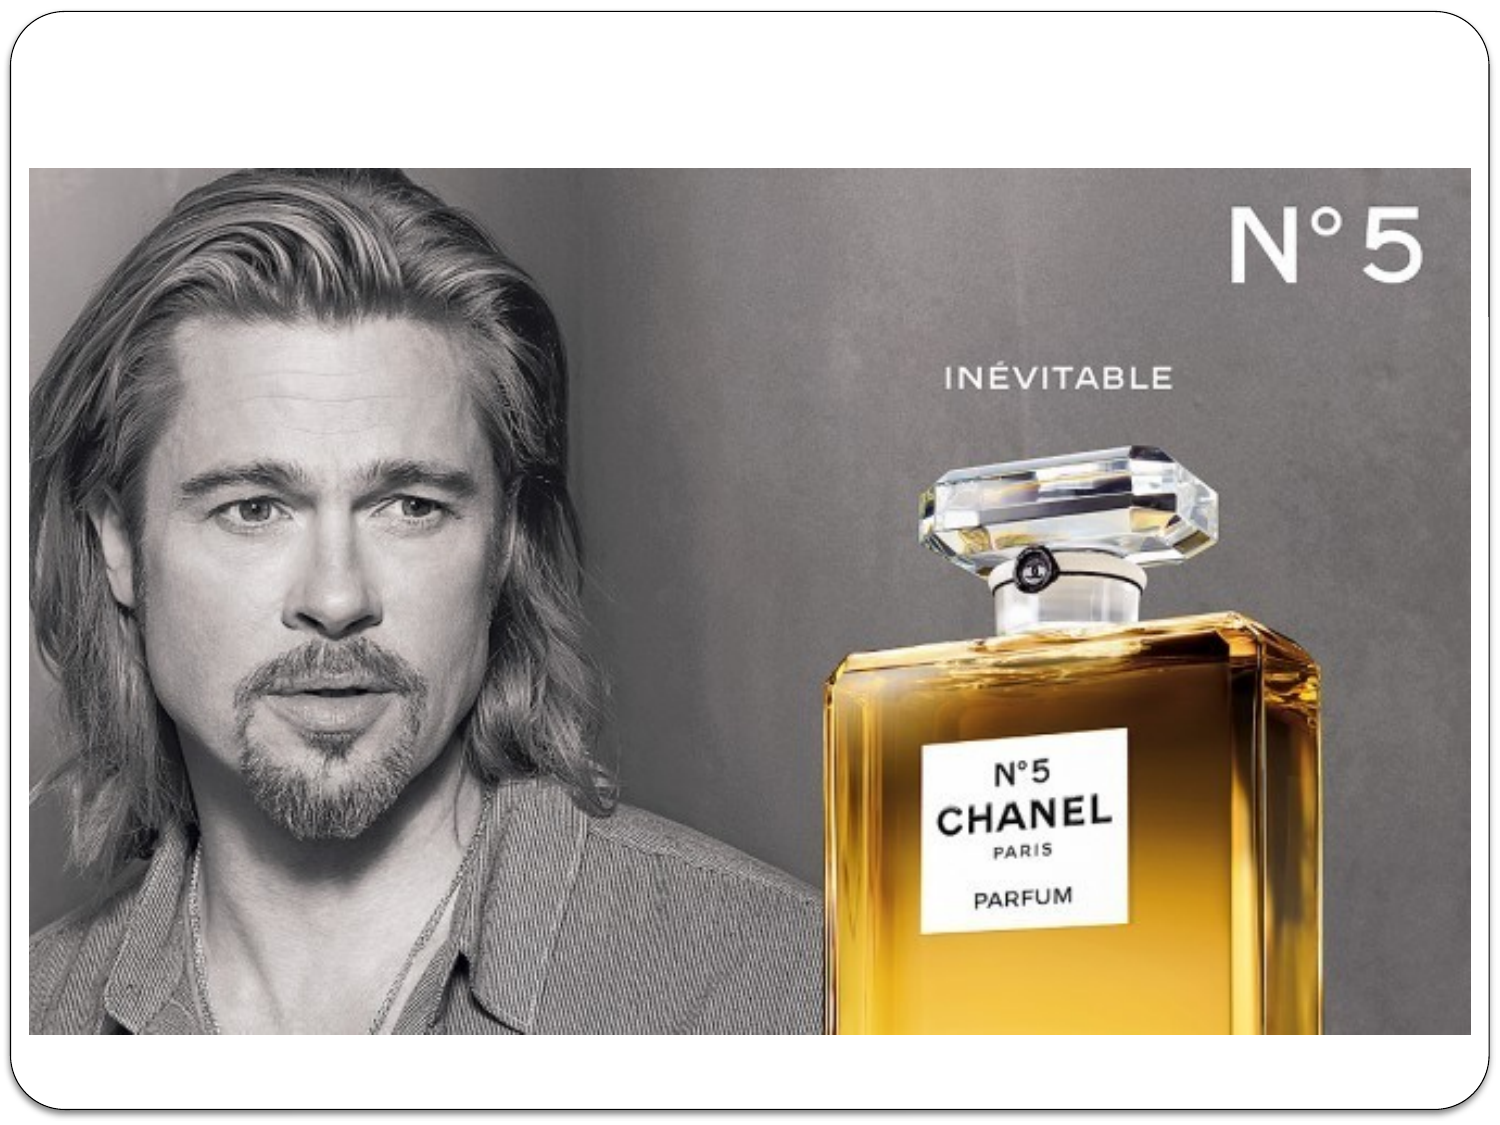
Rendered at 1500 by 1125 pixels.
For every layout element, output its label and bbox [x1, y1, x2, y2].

picture [29, 168, 1471, 1036]
